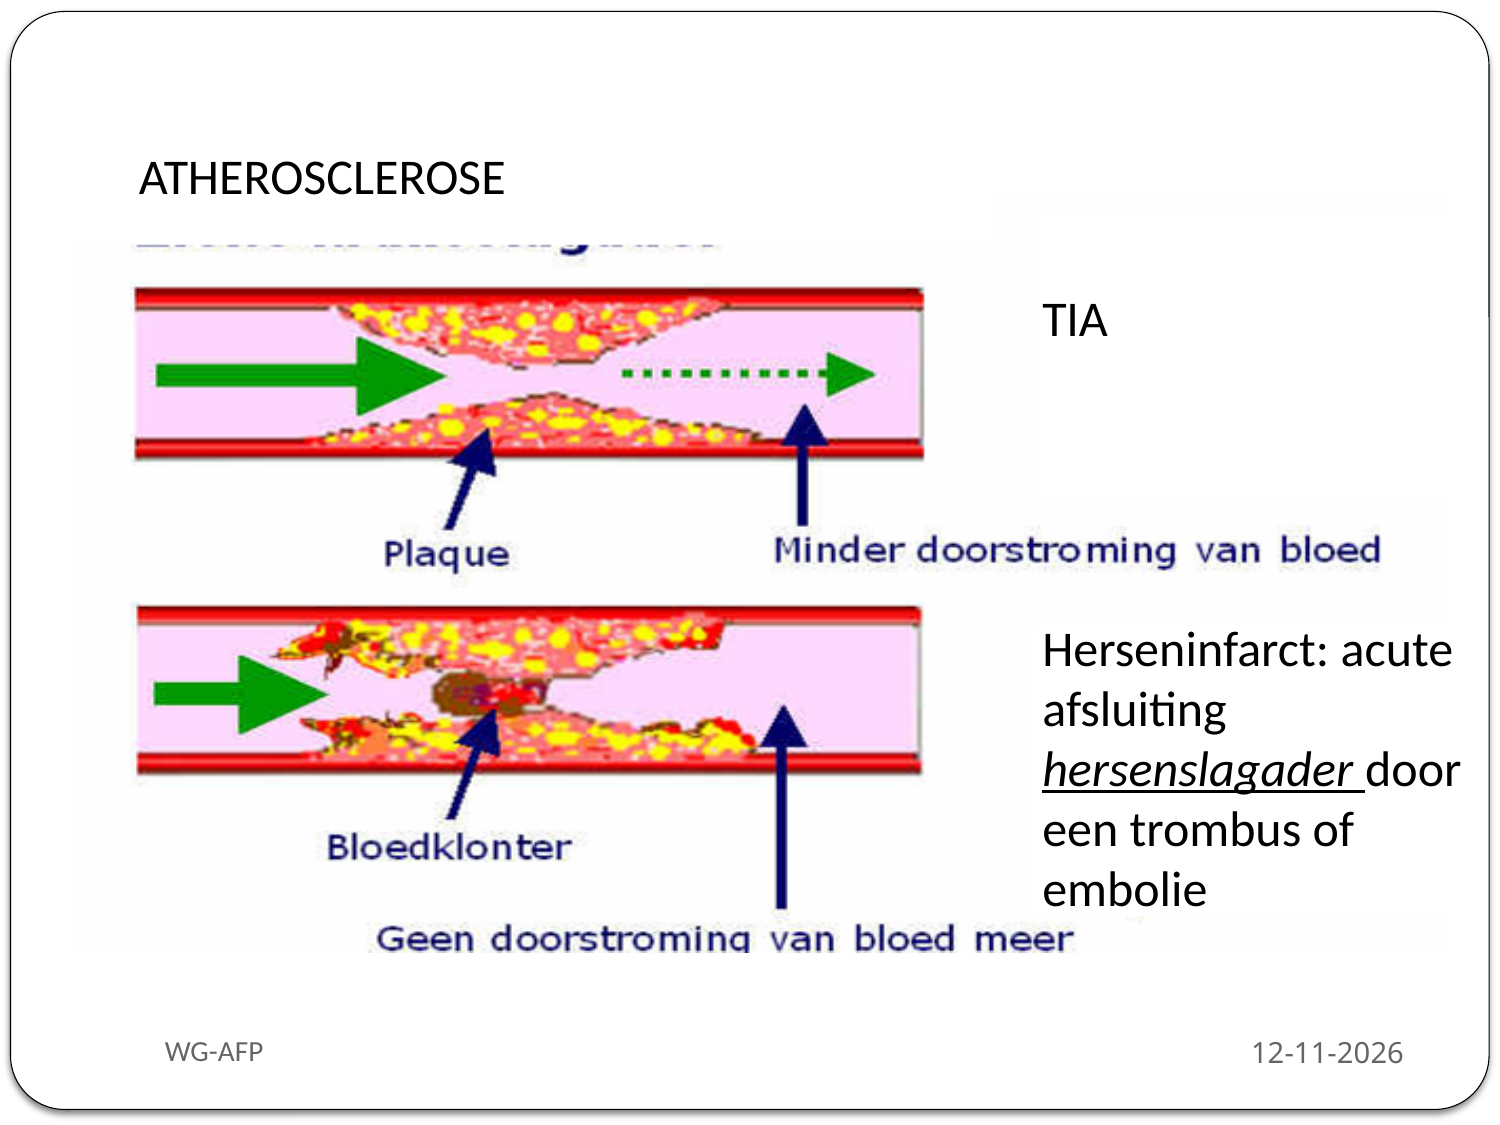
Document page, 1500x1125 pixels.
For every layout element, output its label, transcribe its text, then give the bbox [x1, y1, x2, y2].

text_box ATHEROSCLEROSE [123, 137, 1436, 194]
picture [76, 196, 1448, 953]
footer WG-AFP [150, 1012, 800, 1088]
text_box Herseninfarct: acute afsluiting hersenslagader door een trombus of embolie [1454, 609, 1500, 925]
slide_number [1012, 1015, 1419, 1094]
